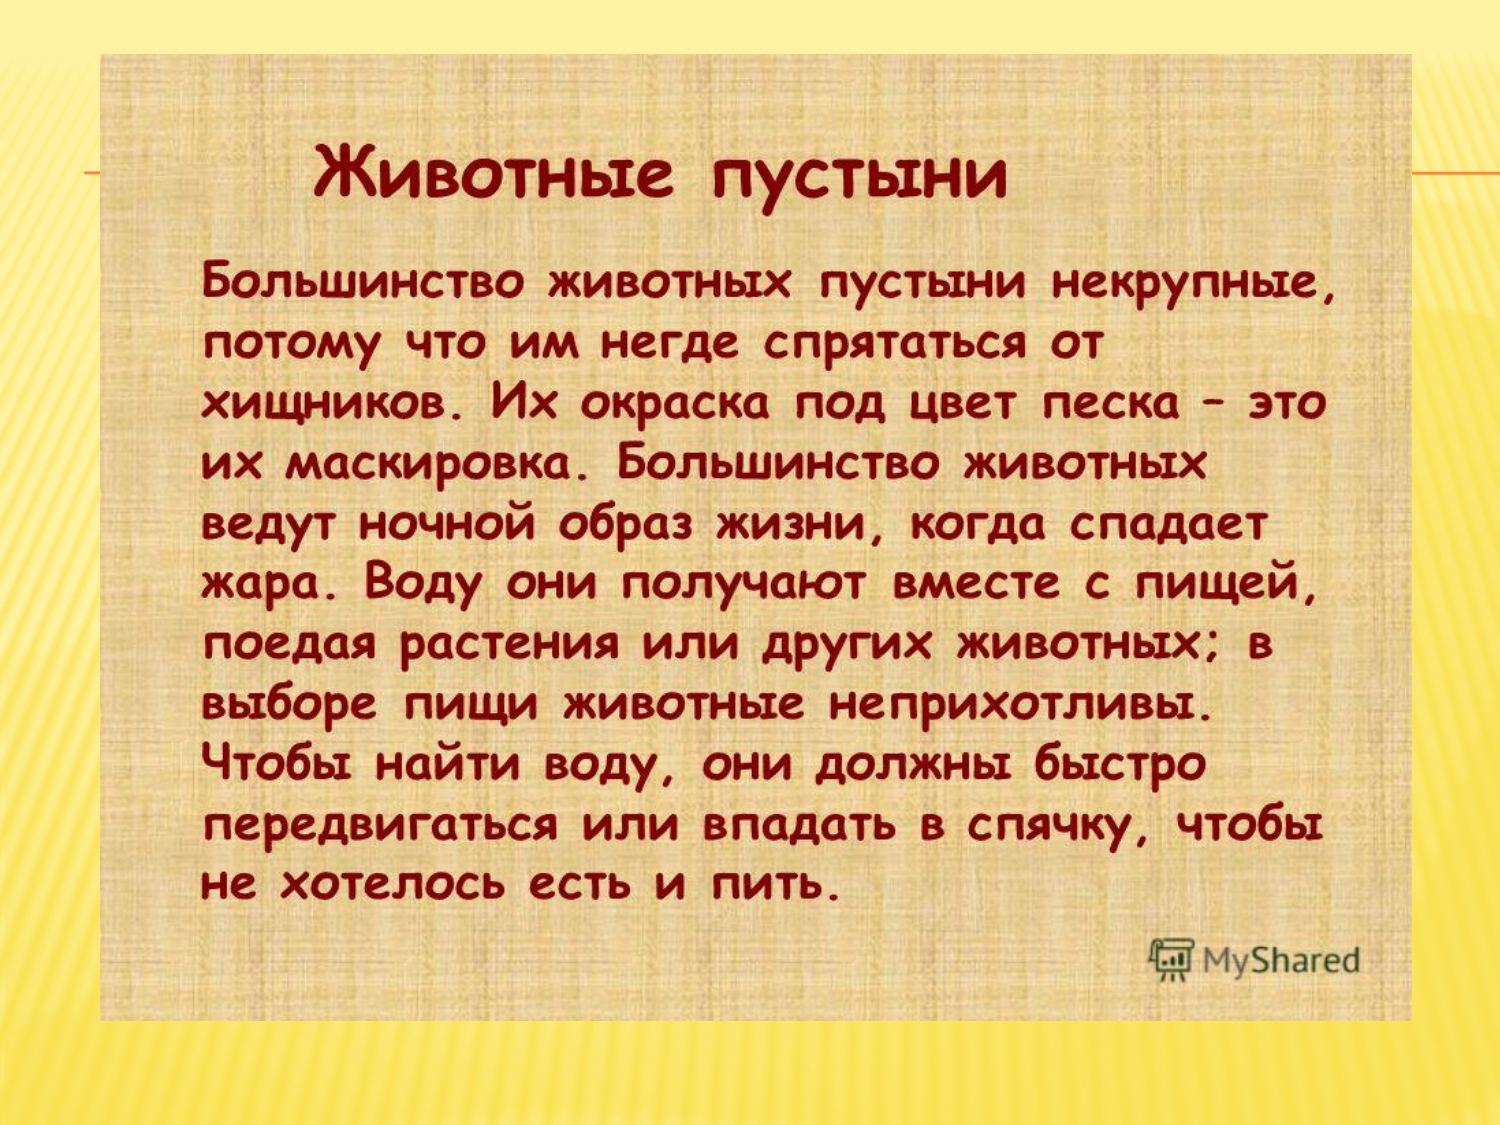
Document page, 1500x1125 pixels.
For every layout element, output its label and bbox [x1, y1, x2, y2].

picture [99, 54, 1412, 1021]
